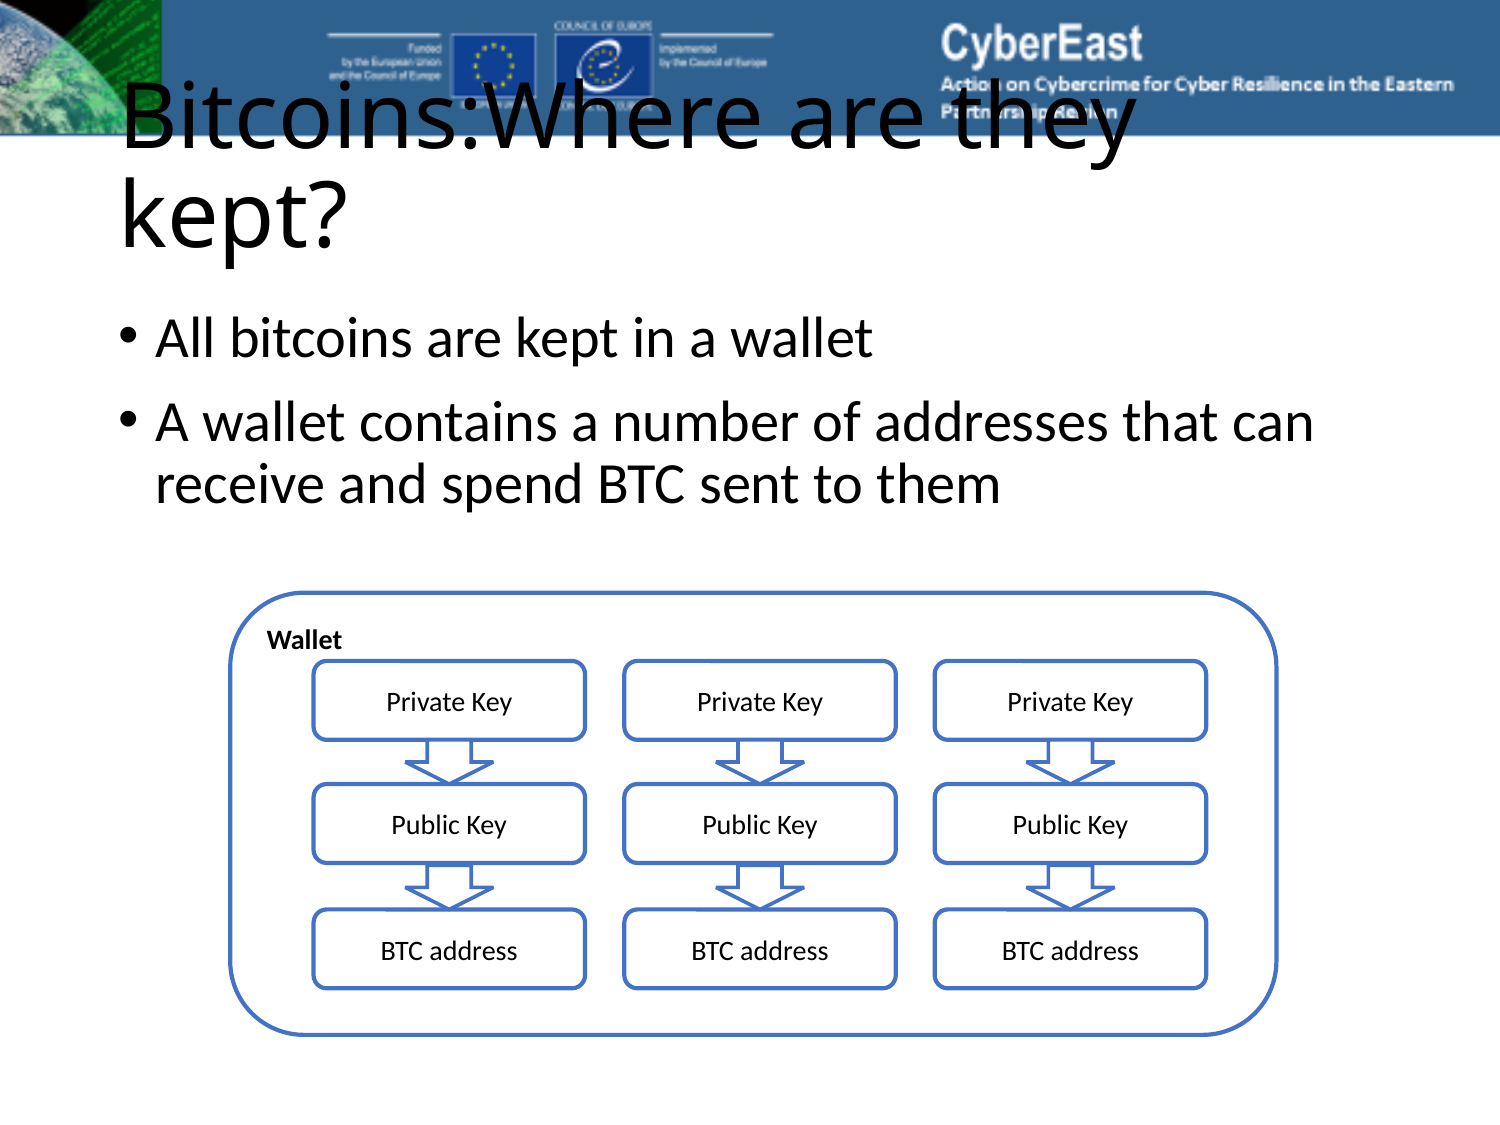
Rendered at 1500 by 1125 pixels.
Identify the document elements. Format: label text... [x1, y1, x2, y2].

text_box BTC address [933, 908, 1208, 990]
title Bitcoins:Where are they kept? [103, 59, 1397, 278]
text_box [1025, 738, 1115, 786]
list All bitcoins are kept in a wallet A wallet contains a number of addresses that can receive and spend BTC sent to them [103, 299, 1397, 1014]
text_box Private Key [933, 659, 1208, 741]
text_box Public Key [623, 782, 897, 865]
text_box [715, 738, 805, 786]
text_box BTC address [312, 908, 587, 990]
text_box Private Key [623, 659, 897, 741]
text_box [404, 738, 494, 786]
text_box Private Key [312, 659, 587, 741]
text_box Wallet [229, 591, 1278, 1036]
text_box BTC address [623, 908, 897, 990]
picture [0, 0, 1500, 1125]
text_box [715, 864, 805, 911]
text_box [1025, 864, 1115, 911]
text_box Public Key [312, 782, 587, 865]
text_box Public Key [933, 782, 1208, 865]
text_box [404, 864, 494, 911]
